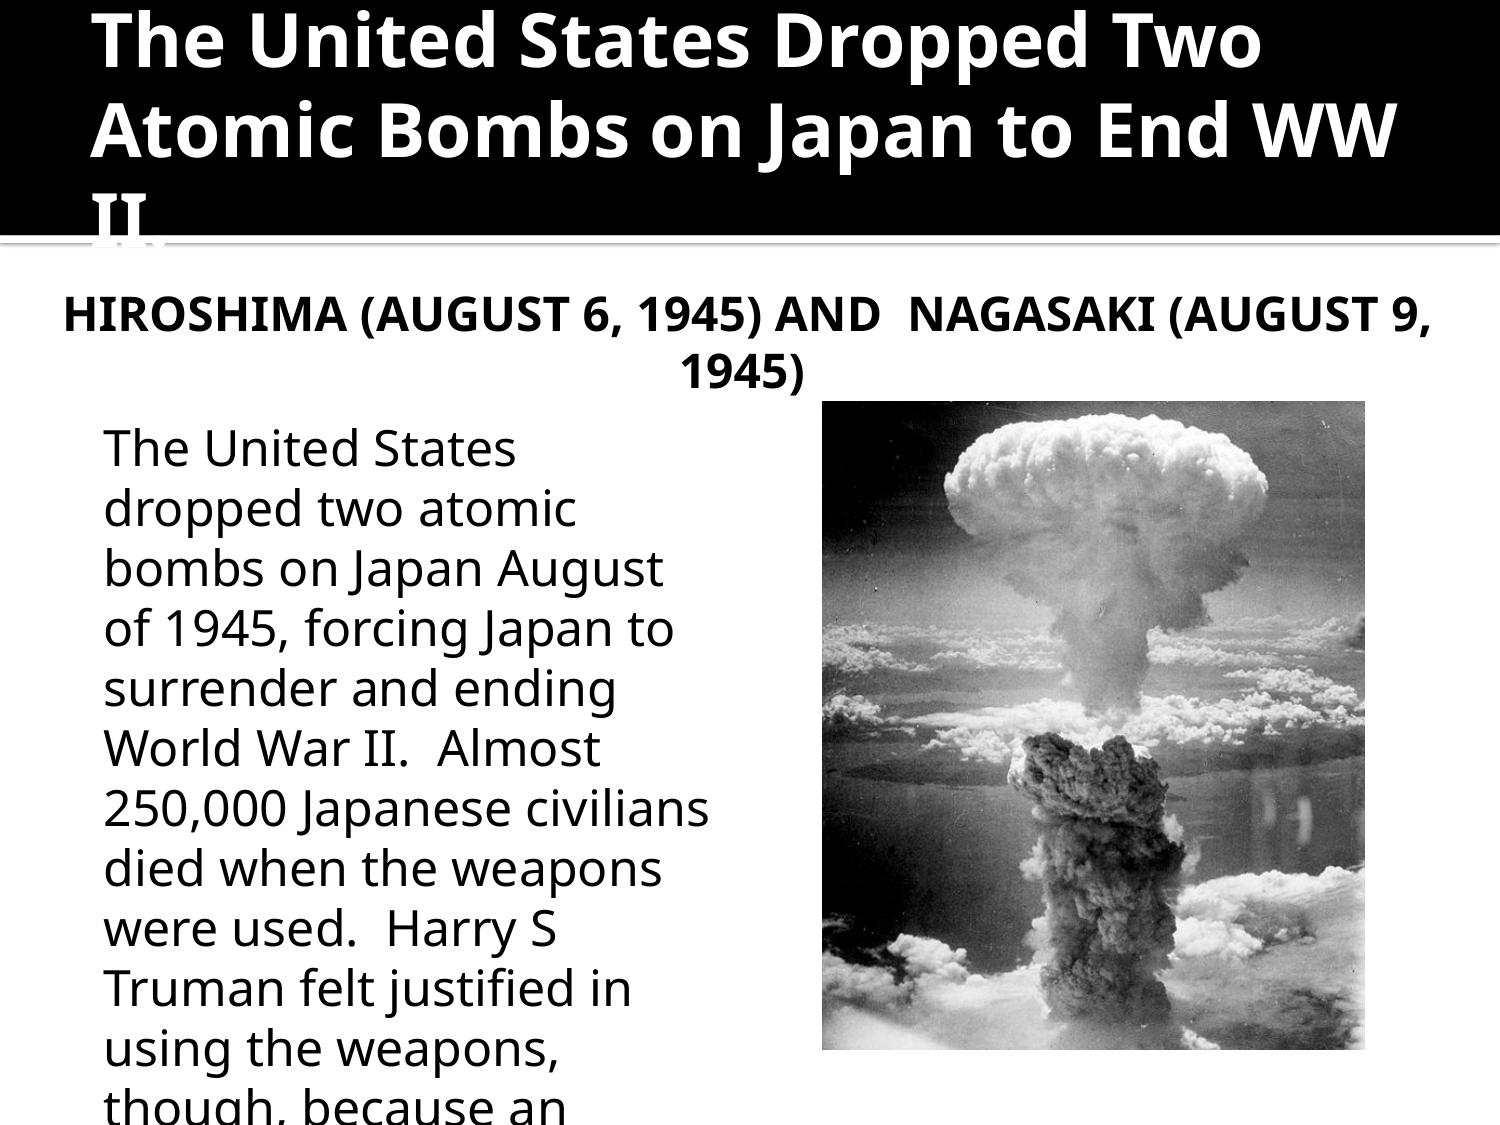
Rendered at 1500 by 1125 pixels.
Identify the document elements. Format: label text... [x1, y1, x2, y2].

list Hiroshima (August 6, 1945) and Nagasaki (August 9, 1945) [12, 278, 1475, 397]
title The United States Dropped Two Atomic Bombs on Japan to End WW II. [75, 24, 1425, 231]
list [822, 401, 1365, 1050]
list The United States dropped two atomic bombs on Japan August of 1945, forcing Japan to surrender and ending World War II. Almost 250,000 Japanese civilians died when the weapons were used. Harry S Truman felt justified in using the weapons, though, because an invasion of Japan would have killed millions. [75, 401, 738, 1050]
